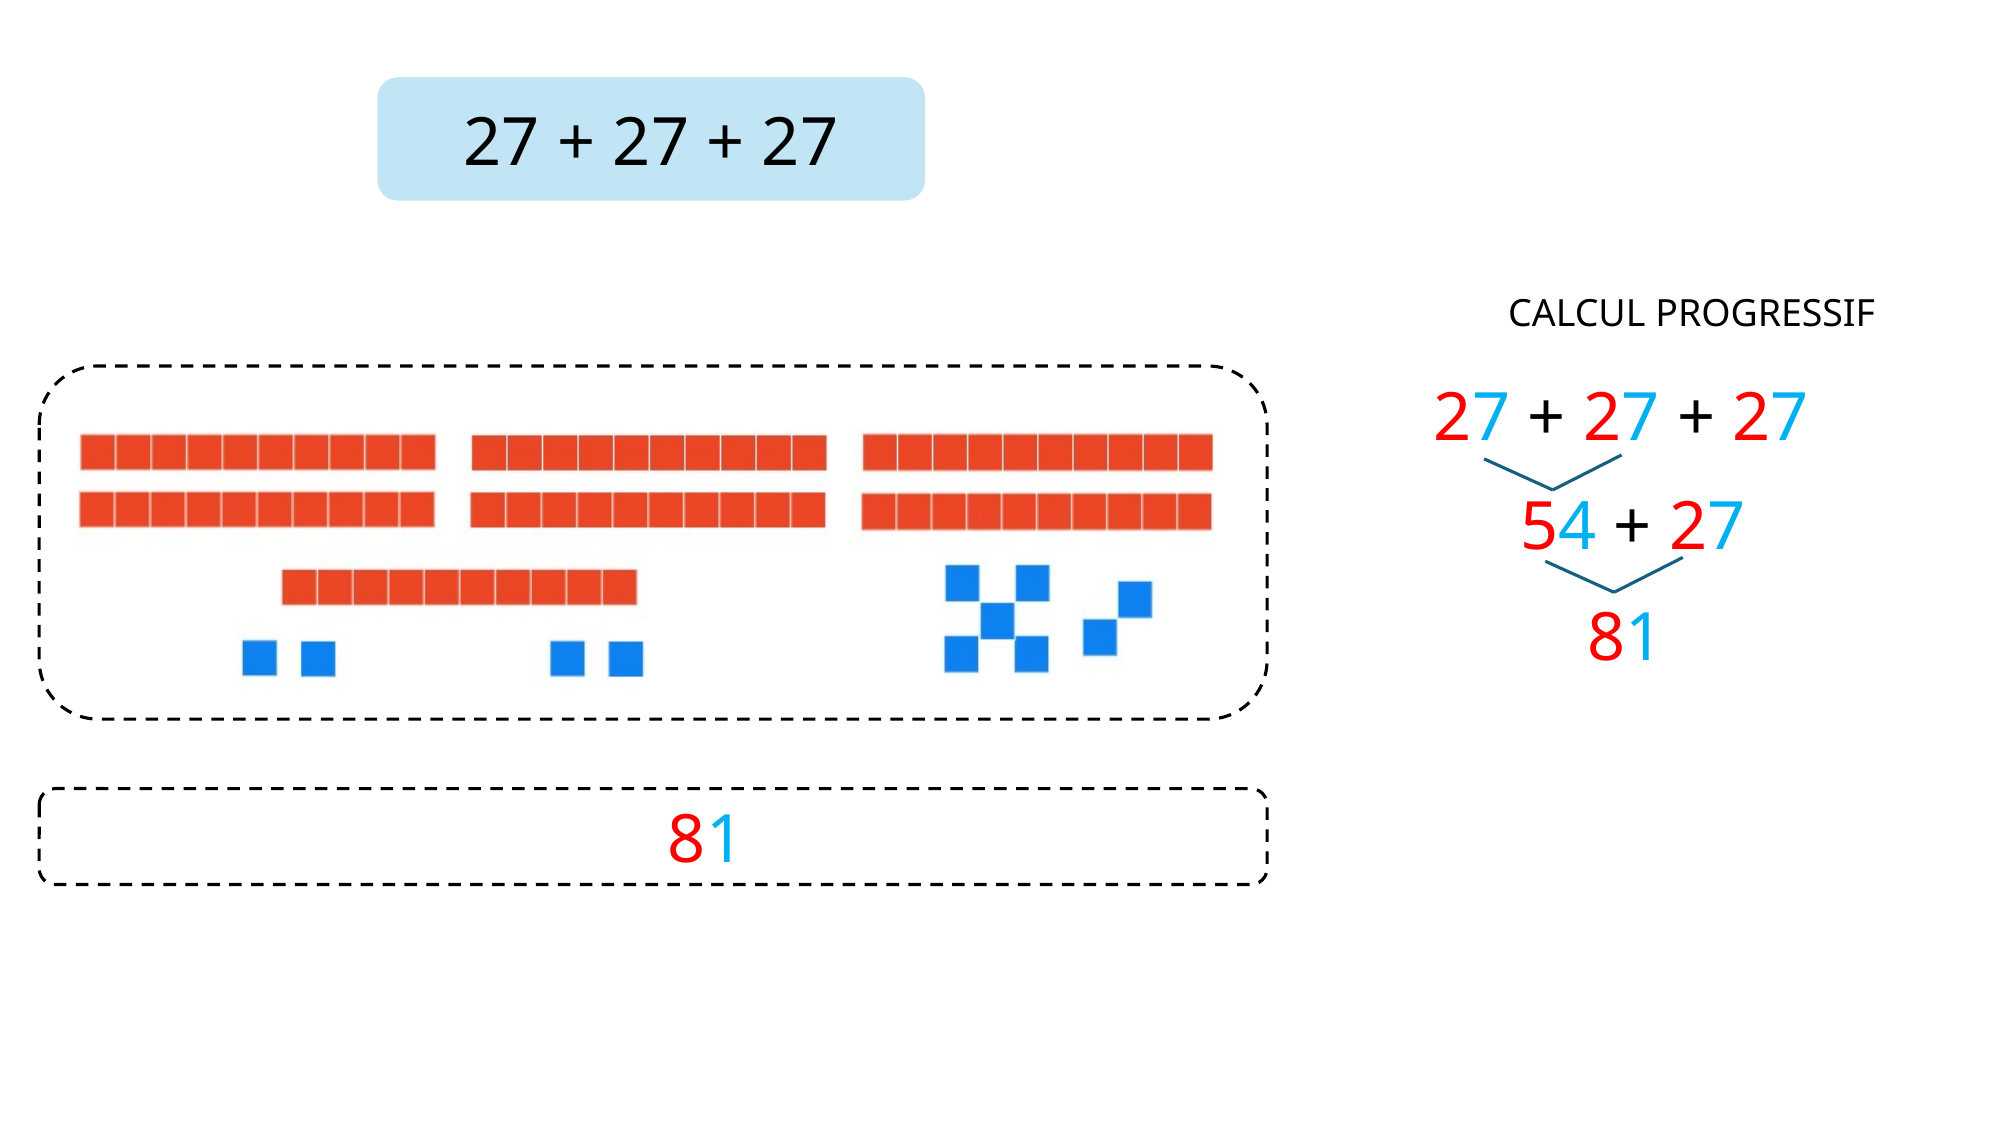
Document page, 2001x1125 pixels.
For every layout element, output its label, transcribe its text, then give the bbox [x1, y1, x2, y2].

text_box CALCUL PROGRESSIF [1493, 281, 1933, 341]
picture [67, 358, 1283, 751]
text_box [1544, 560, 1613, 593]
text_box 54 + 27 [1283, 475, 1839, 571]
text_box [37, 786, 1269, 887]
text_box 81 [1291, 586, 1961, 681]
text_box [1552, 454, 1622, 491]
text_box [1613, 556, 1684, 593]
text_box 27 + 27 + 27 [375, 75, 927, 203]
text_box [1483, 458, 1552, 491]
text_box 27 + 27 + 27 [1286, 365, 1957, 461]
text_box [37, 374, 67, 713]
